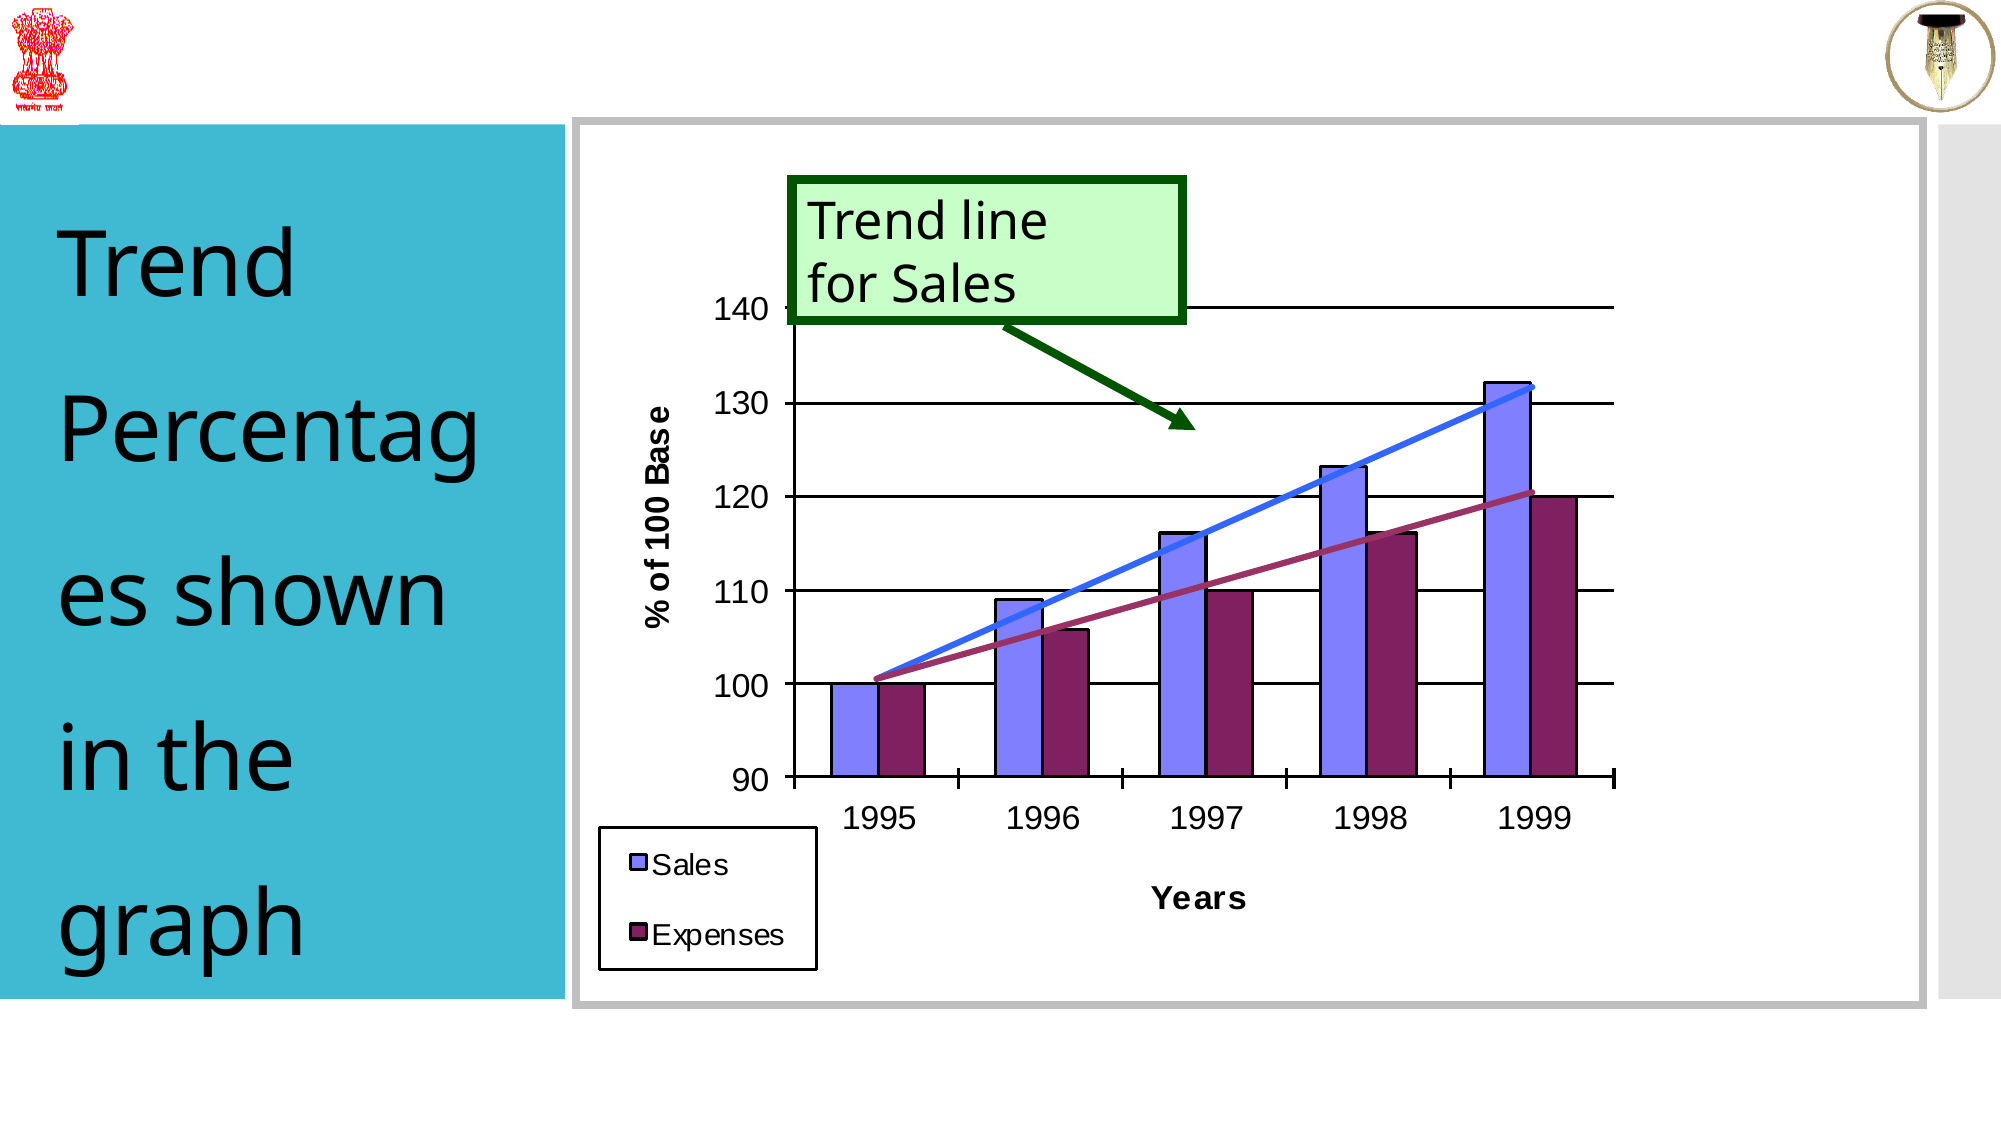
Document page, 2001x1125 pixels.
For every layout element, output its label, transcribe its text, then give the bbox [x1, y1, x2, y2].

title Trend Percentages shown in the graph [41, 184, 525, 940]
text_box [0, 0, 79, 125]
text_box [579, 125, 1919, 1001]
picture [1884, 0, 1996, 113]
